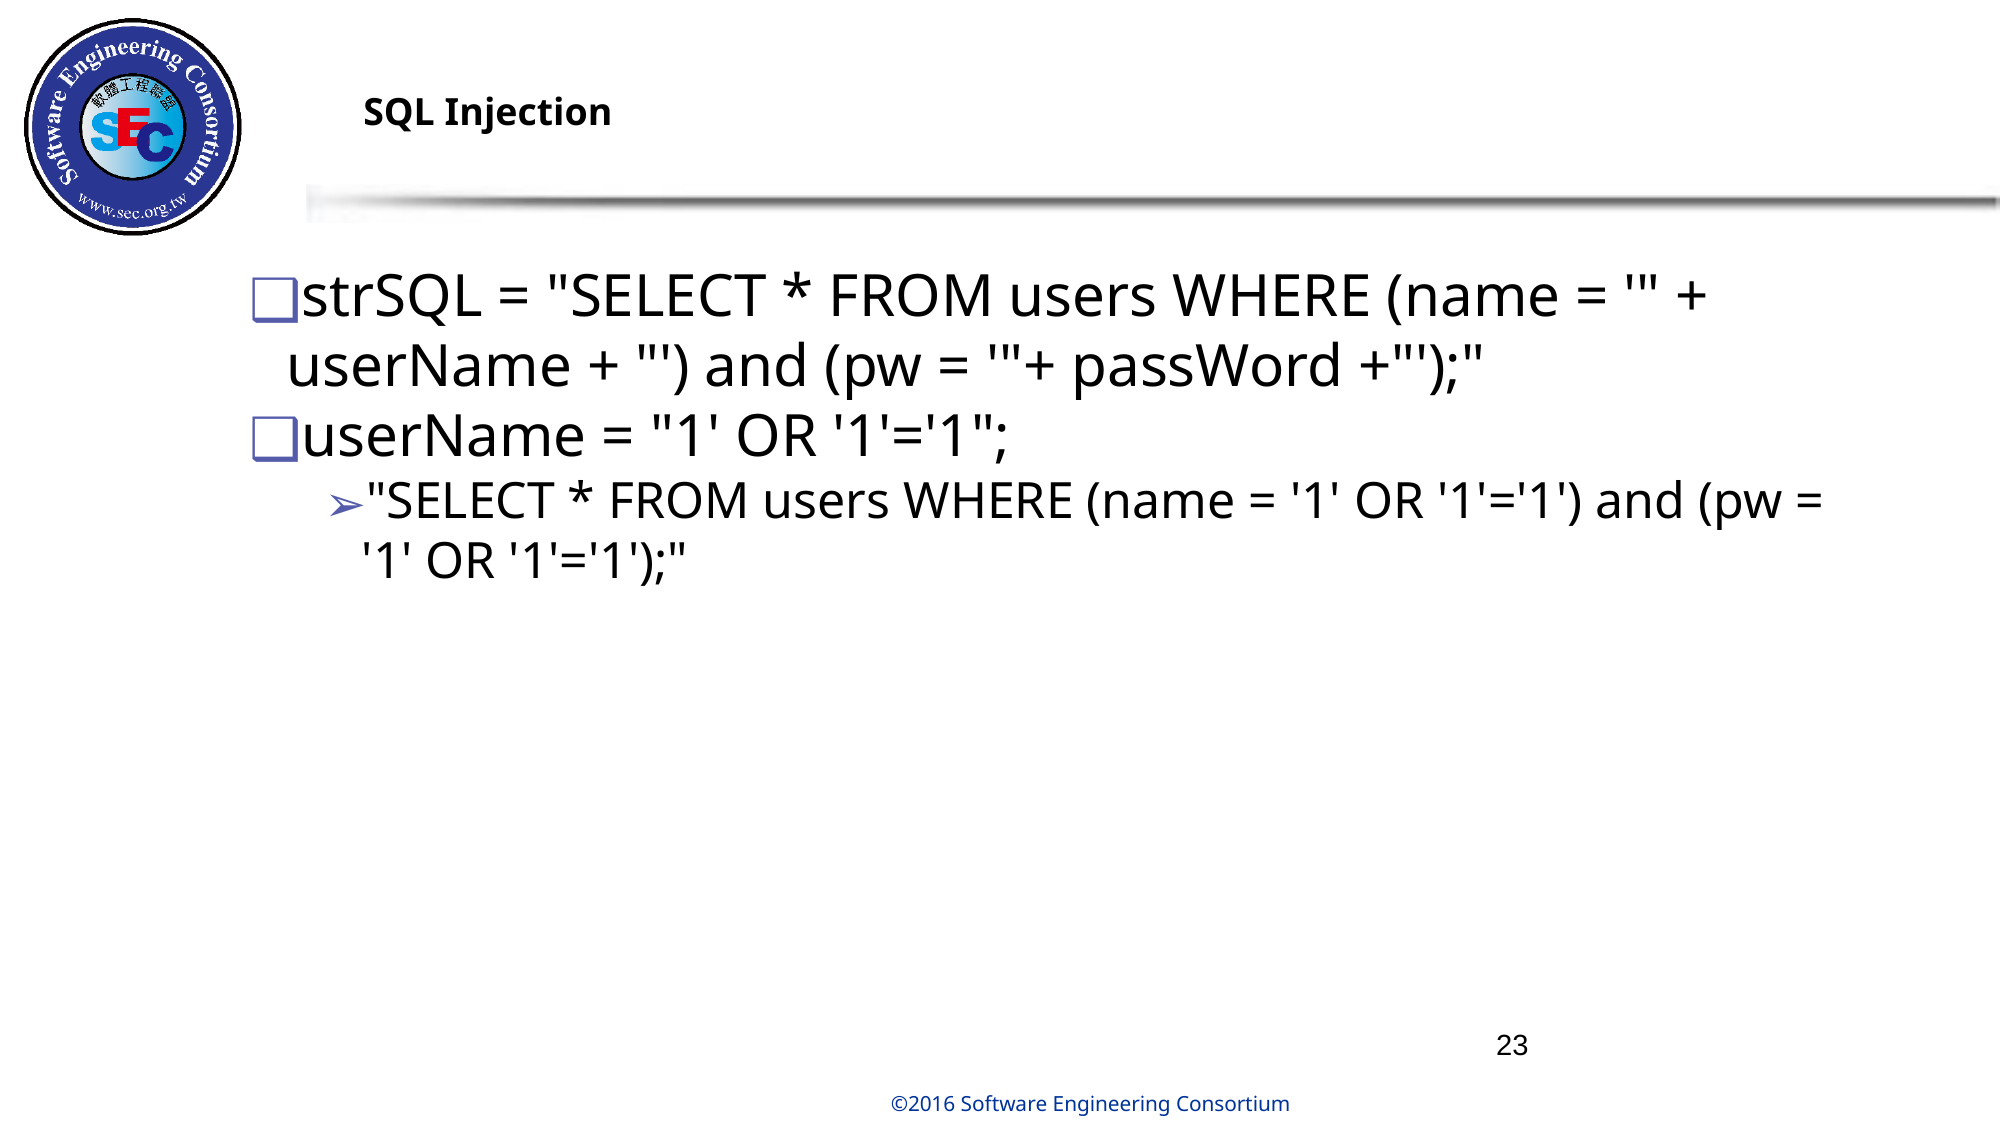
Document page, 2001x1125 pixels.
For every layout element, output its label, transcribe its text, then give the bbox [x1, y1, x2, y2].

list strSQL = "SELECT * FROM users WHERE (name = '" + userName + "') and (pw = '"+ passWord +"');" userName = "1' OR '1'='1"; "SELECT * FROM users WHERE (name = '1' OR '1'='1') and (pw = '1' OR '1'='1');" [196, 243, 1898, 1000]
picture [0, 0, 265, 259]
title SQL Injection [348, 42, 2000, 179]
picture [306, 184, 2000, 223]
slide_number ‹#› [1481, 1019, 1898, 1094]
